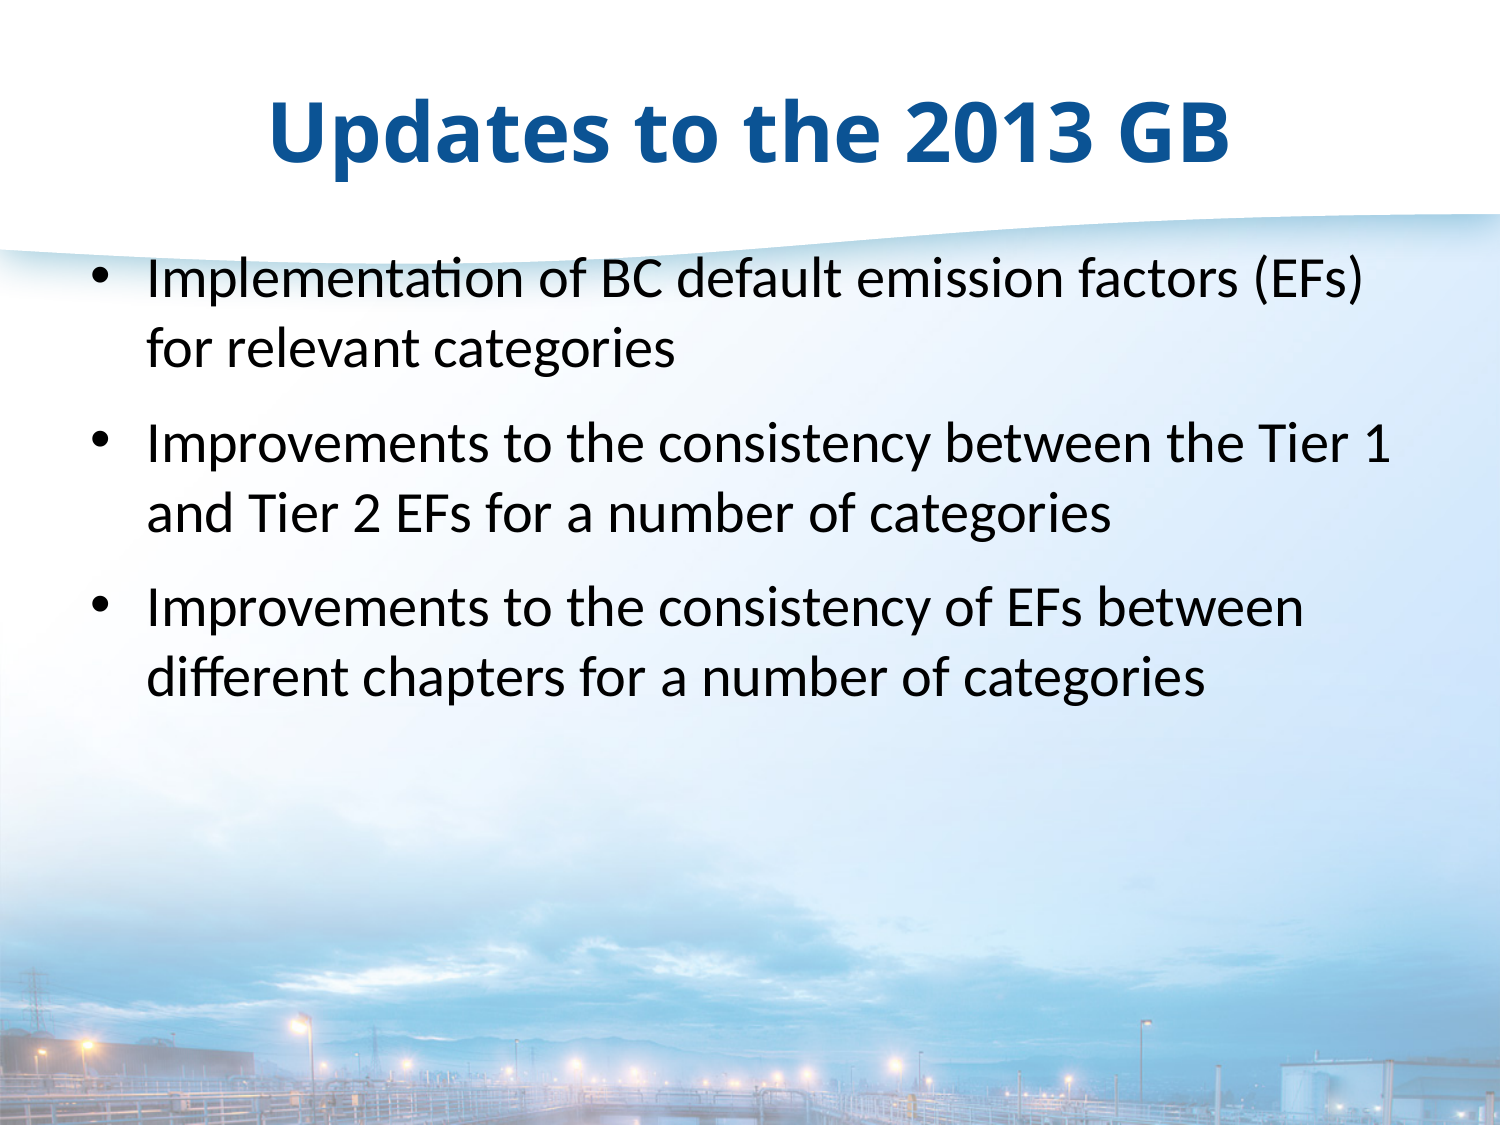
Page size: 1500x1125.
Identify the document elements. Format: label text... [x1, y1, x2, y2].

title Updates to the 2013 GB [75, 45, 1425, 231]
picture [0, 215, 1500, 1125]
list Implementation of BC default emission factors (EFs) for relevant categories Improvements to the consistency between the Tier 1 and Tier 2 EFs for a number of categories Improvements to the consistency of EFs between different chapters for a number of categories [75, 231, 1425, 1047]
